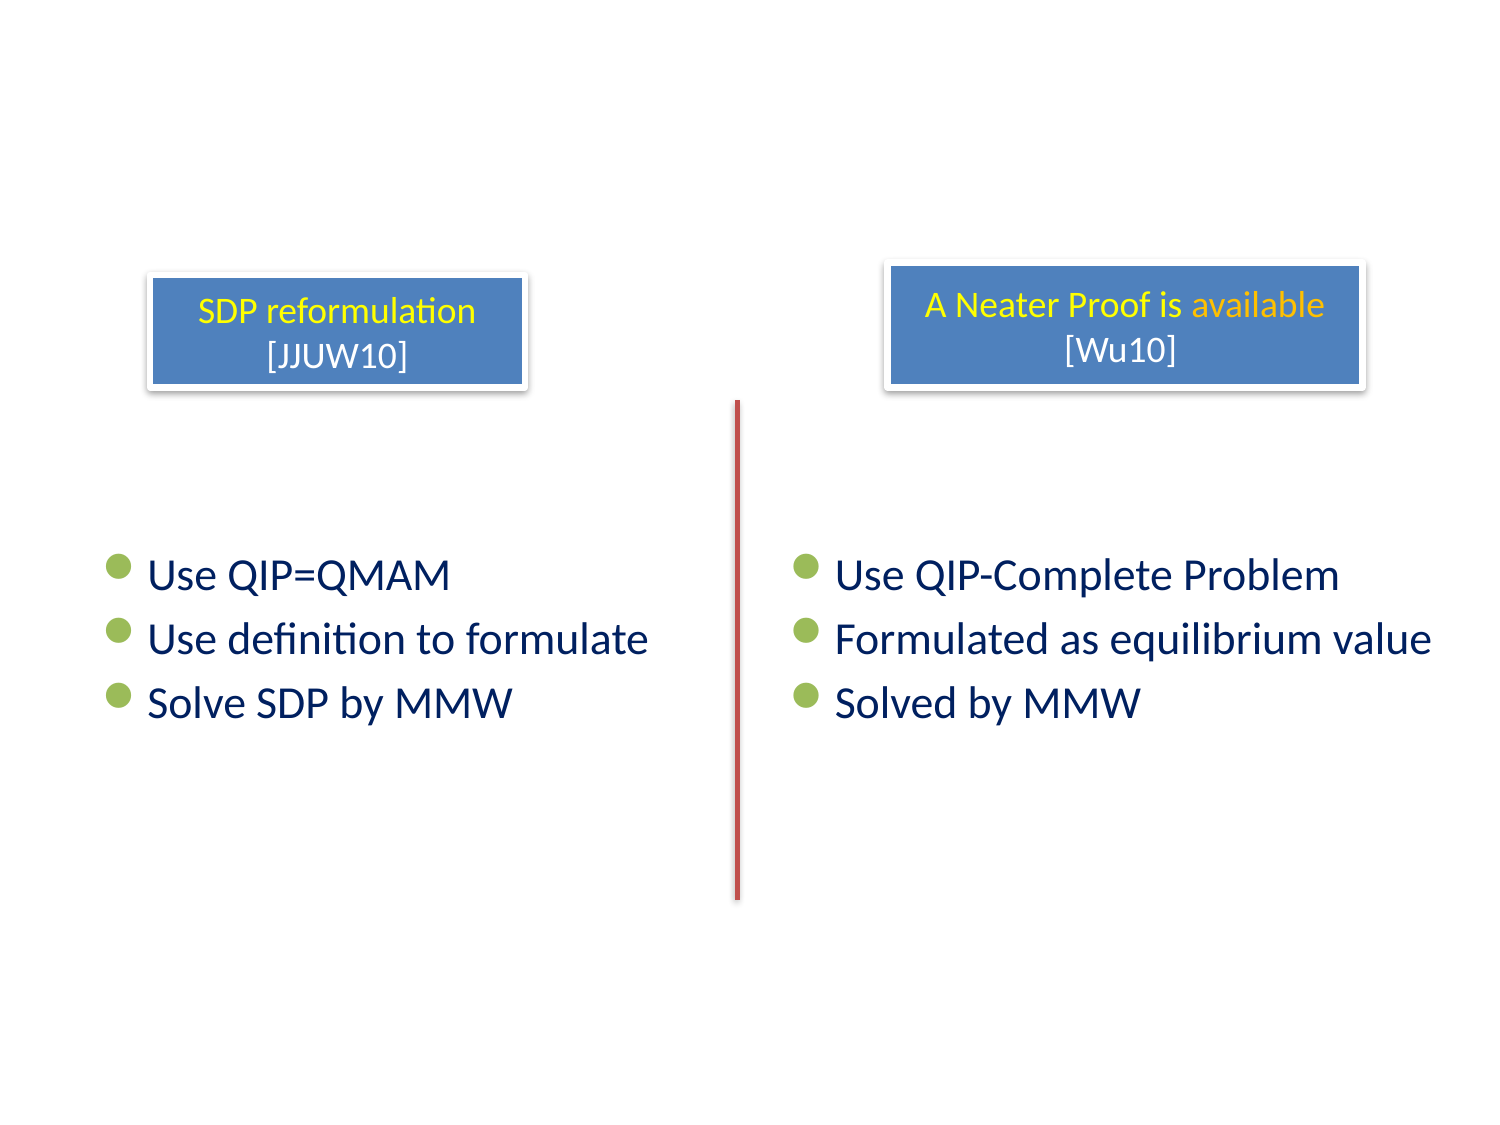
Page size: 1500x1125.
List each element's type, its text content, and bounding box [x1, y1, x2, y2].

text_box A Neater Proof is available [Wu10] [884, 259, 1366, 391]
text_box Use QIP=QMAM Use definition to formulate Solve SDP by MMW [87, 537, 750, 713]
text_box SDP reformulation [JJUW10] [147, 272, 528, 391]
text_box Use QIP-Complete Problem Formulated as equilibrium value Solved by MMW [774, 537, 1475, 713]
